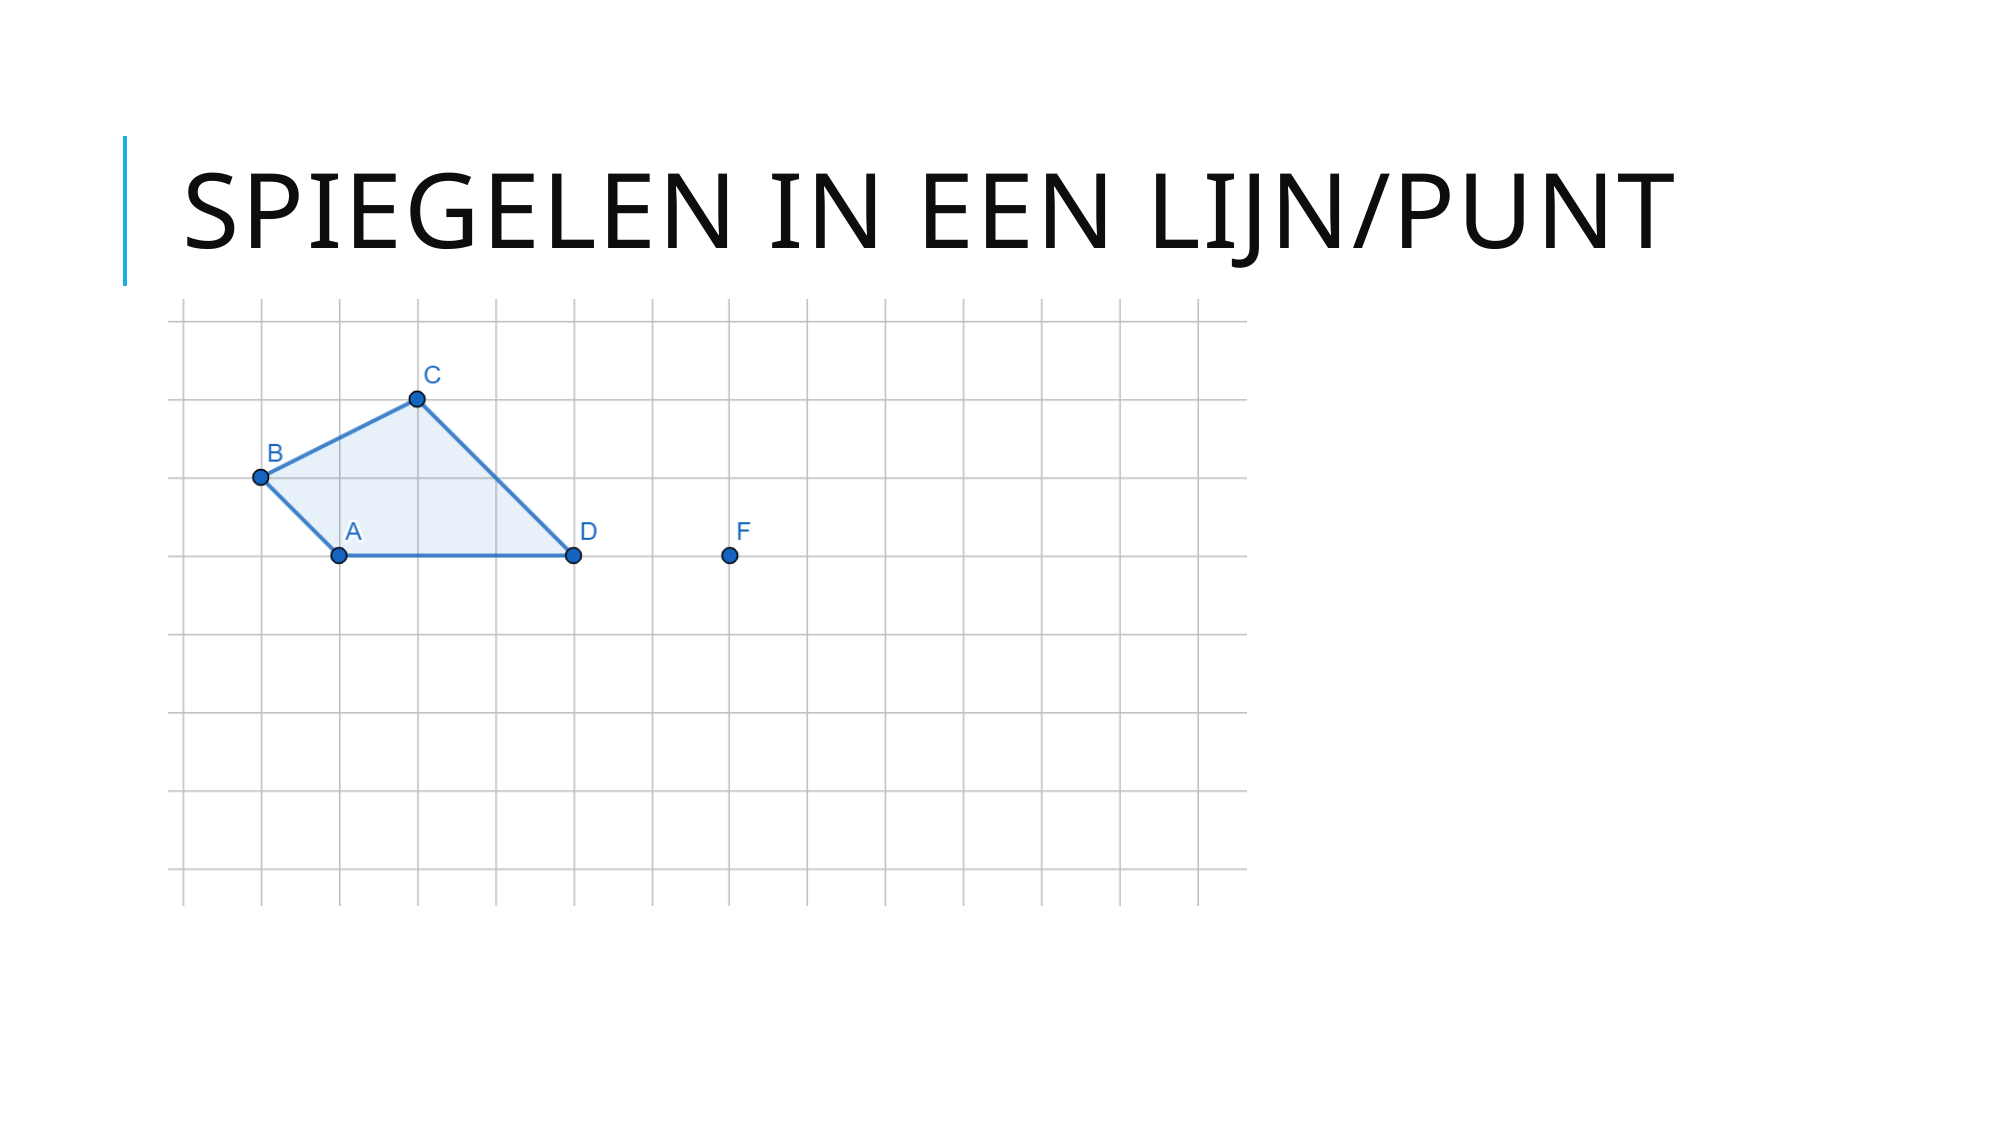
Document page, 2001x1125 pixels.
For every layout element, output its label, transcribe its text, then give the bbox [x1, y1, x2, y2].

title Spiegelen in een lijn/punt [168, 96, 1763, 342]
picture [167, 299, 1247, 906]
